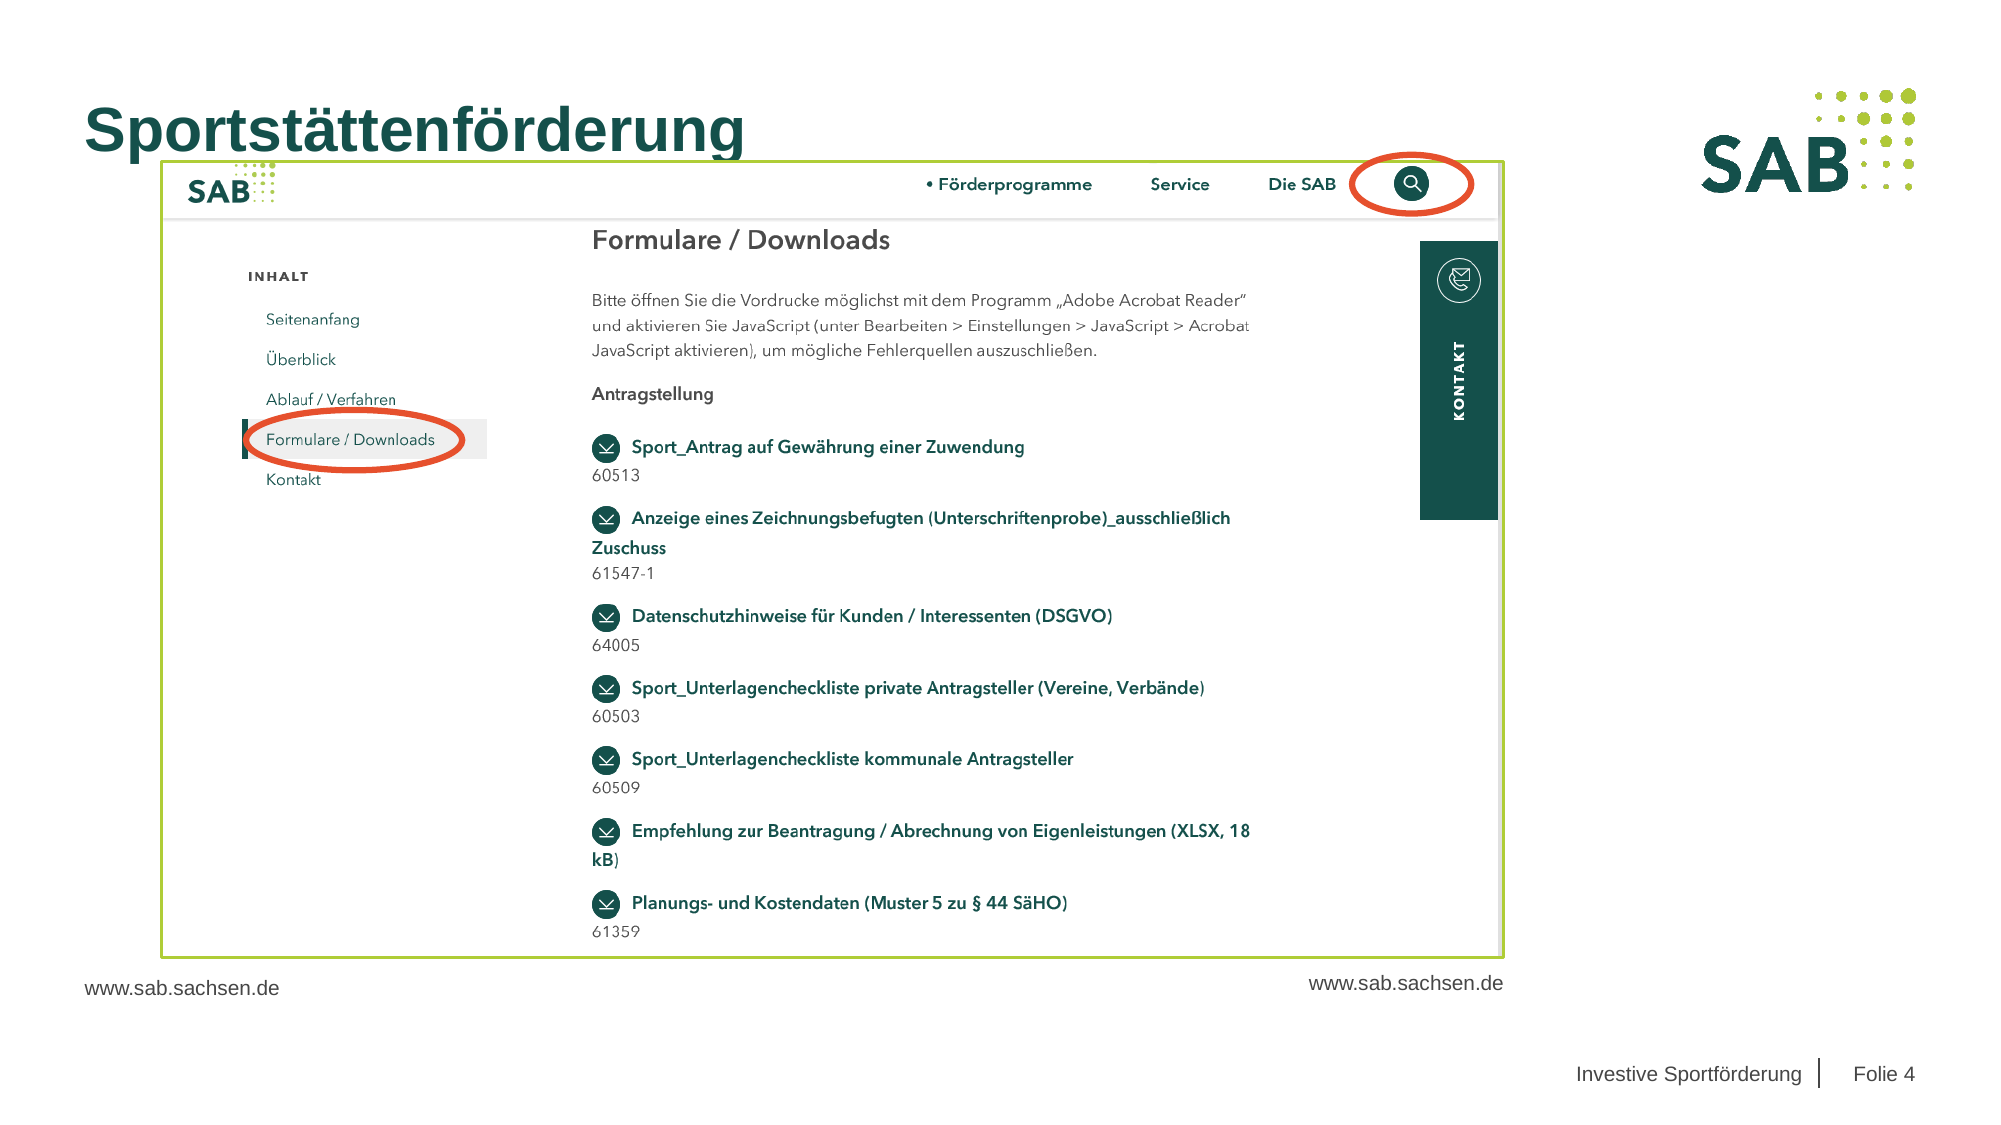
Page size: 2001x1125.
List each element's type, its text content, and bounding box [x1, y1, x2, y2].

slide_number Folie 4 [1818, 1060, 1916, 1086]
text_box [1367, 153, 1456, 163]
text_box www.sab.sachsen.de [1308, 969, 1515, 995]
title Sportstättenförderung [84, 88, 1502, 165]
footer Investive Sportförderung [739, 1060, 1803, 1086]
picture [1701, 88, 1916, 193]
picture [163, 163, 1502, 957]
list www.sab.sachsen.de [84, 974, 1916, 1000]
